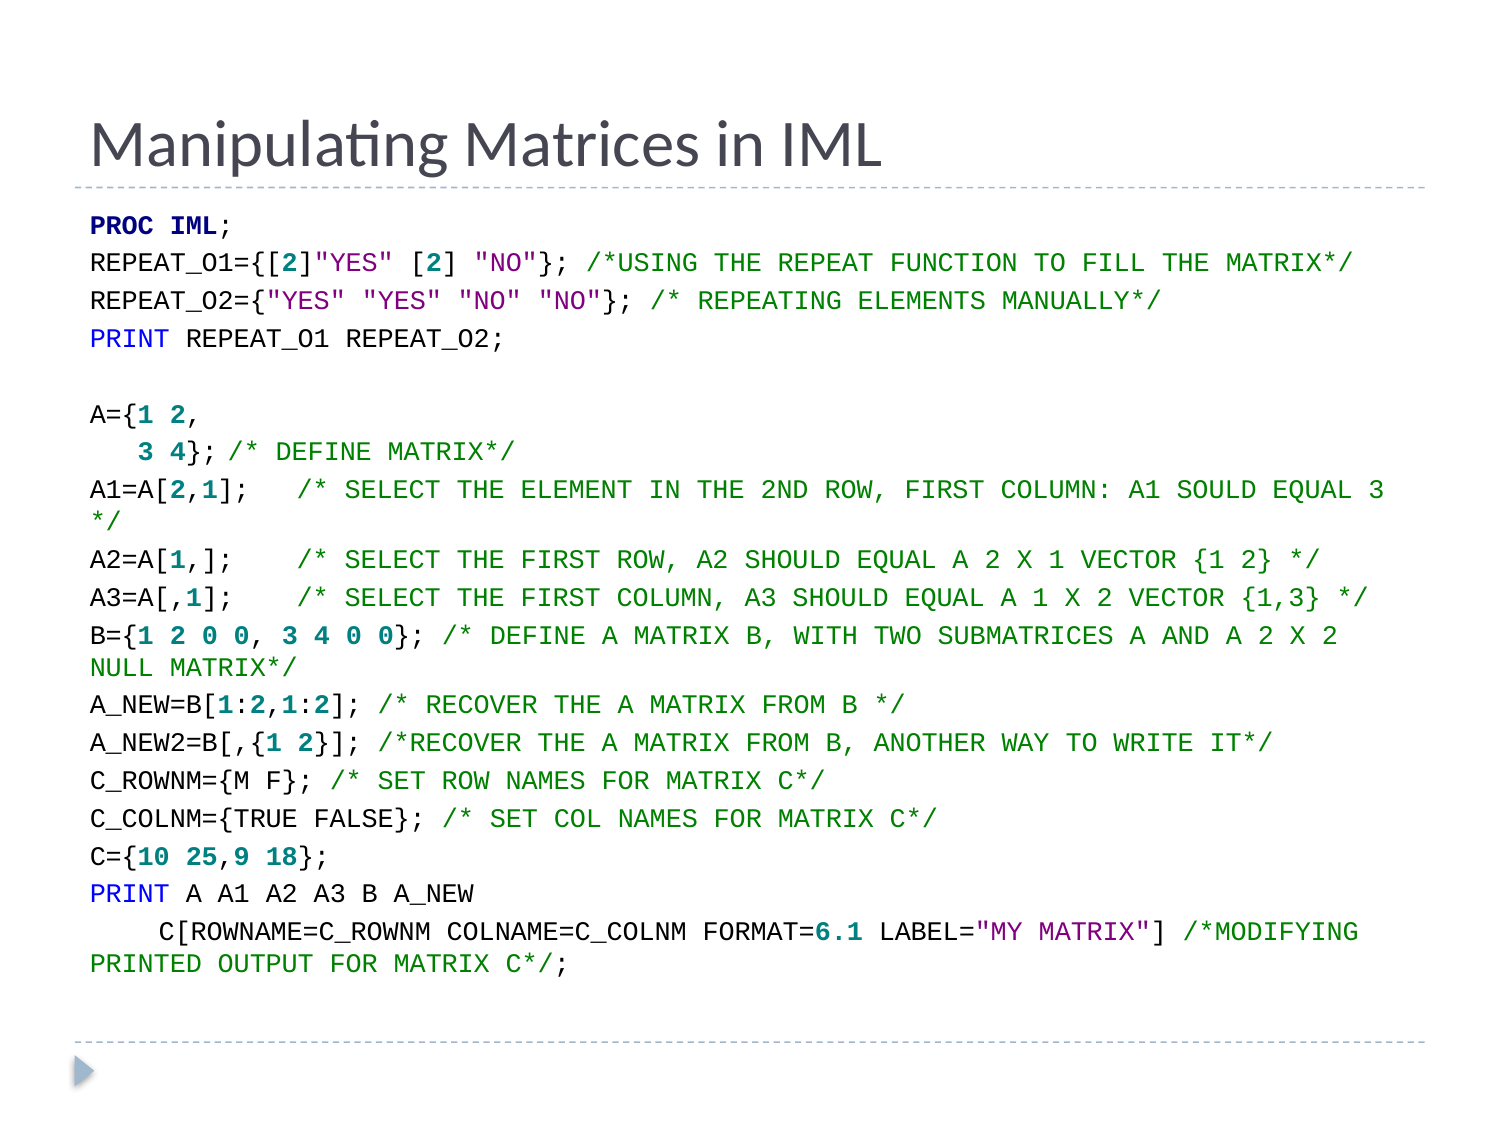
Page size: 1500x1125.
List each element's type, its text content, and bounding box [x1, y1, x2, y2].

title Manipulating Matrices in IML [75, 24, 1425, 188]
list PROC IML; REPEAT_O1={[2]"YES" [2] "NO"}; /*USING THE REPEAT FUNCTION TO FILL THE MATRIX*/ REPEAT_O2={"YES" "YES" "NO" "NO"}; /* REPEATING ELEMENTS MANUALLY*/ PRINT REPEAT_O1 REPEAT_O2; A={1 2, 3 4}; /* DEFINE MATRIX*/ A1=A[2,1]; /* SELECT THE ELEMENT IN THE 2ND ROW, FIRST COLUMN: A1 SOULD EQUAL 3 */ A2=A[1,]; /* SELECT THE FIRST ROW, A2 SHOULD EQUAL A 2 X 1 VECTOR {1 2} */ A3=A[,1]; /* SELECT THE FIRST COLUMN, A3 SHOULD EQUAL A 1 X 2 VECTOR {1,3} */ B={1 2 0 0, 3 4 0 0}; /* DEFINE A MATRIX B, WITH TWO SUBMATRICES A AND A 2 X 2 NULL MATRIX*/ A_NEW=B[1:2,1:2]; /* RECOVER THE A MATRIX FROM B */ A_NEW2=B[,{1 2}]; /*RECOVER THE A MATRIX FROM B, ANOTHER WAY TO WRITE IT*/ C_ROWNM={M F}; /* SET ROW NAMES FOR MATRIX C*/ C_COLNM={TRUE FALSE}; /* SET COL NAMES FOR MATRIX C*/ C={10 25,9 18}; PRINT A A1 A2 A3 B A_NEW C[ROWNAME=C_ROWNM COLNAME=C_COLNM FORMAT=6.1 LABEL="MY MATRIX"] /*MODIFYING PRINTED OUTPUT FOR MATRIX C*/; [75, 200, 1425, 1010]
